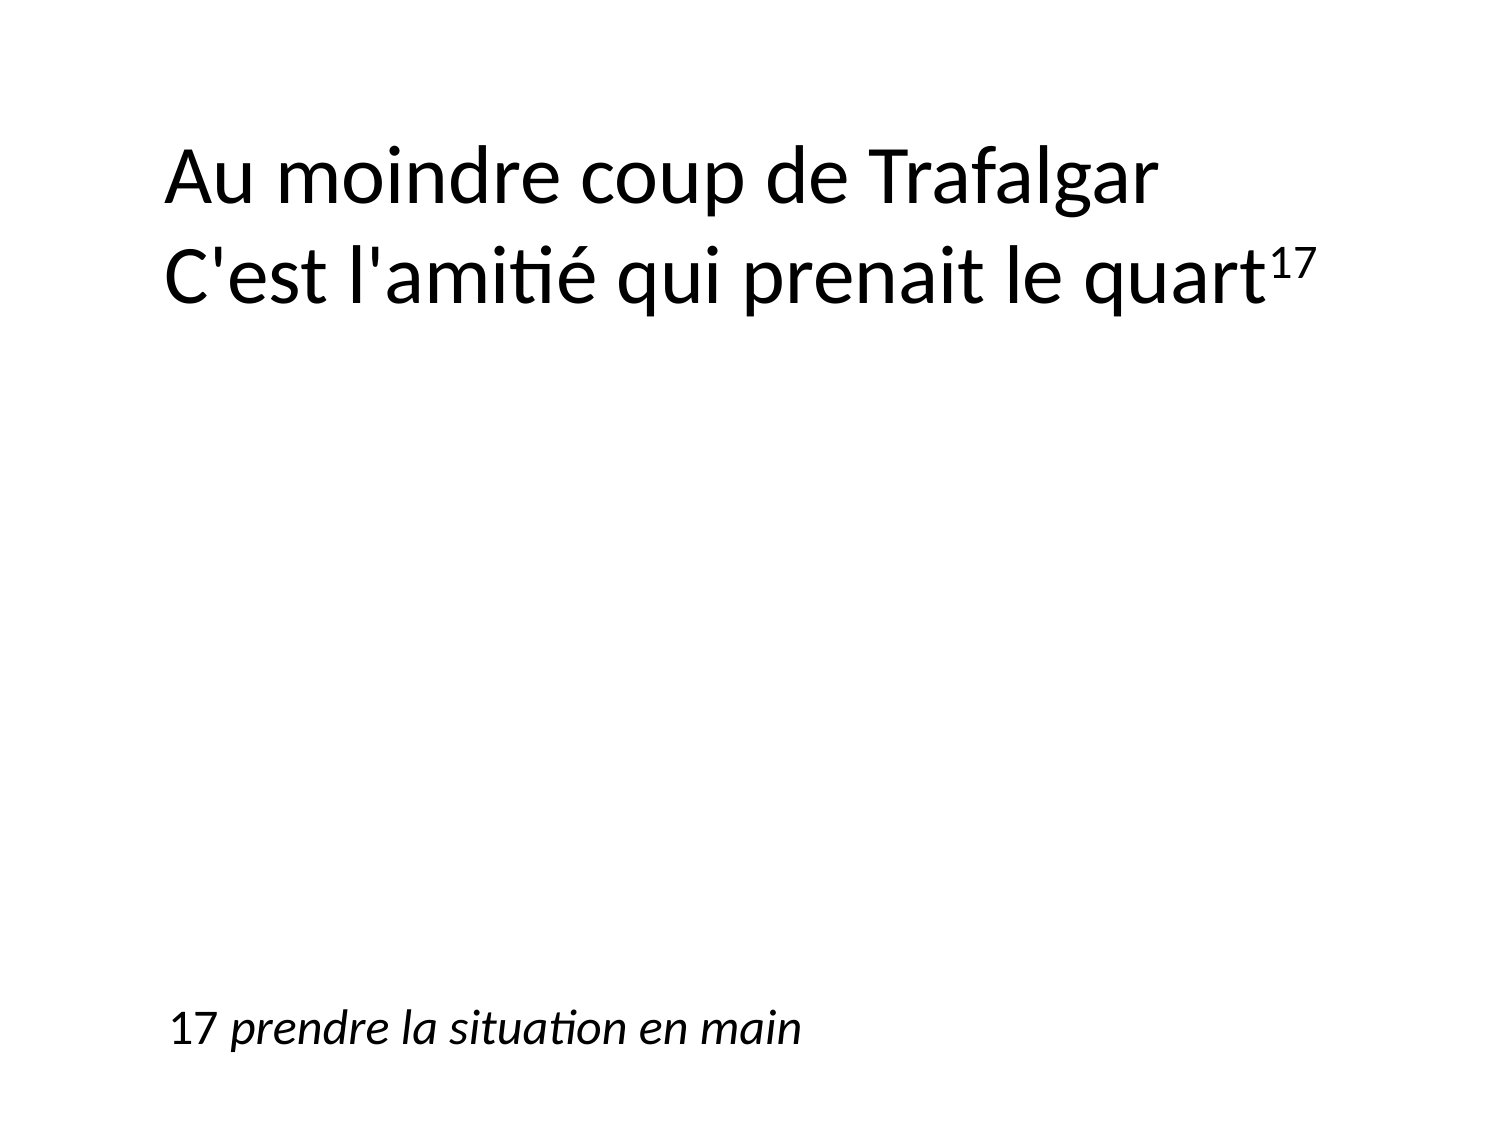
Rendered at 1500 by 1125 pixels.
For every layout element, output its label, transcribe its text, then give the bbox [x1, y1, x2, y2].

text_box Au moindre coup de Trafalgar C'est l'amitié qui prenait le quart17 [150, 112, 1500, 428]
text_box 17 prendre la situation en main [153, 986, 818, 1062]
